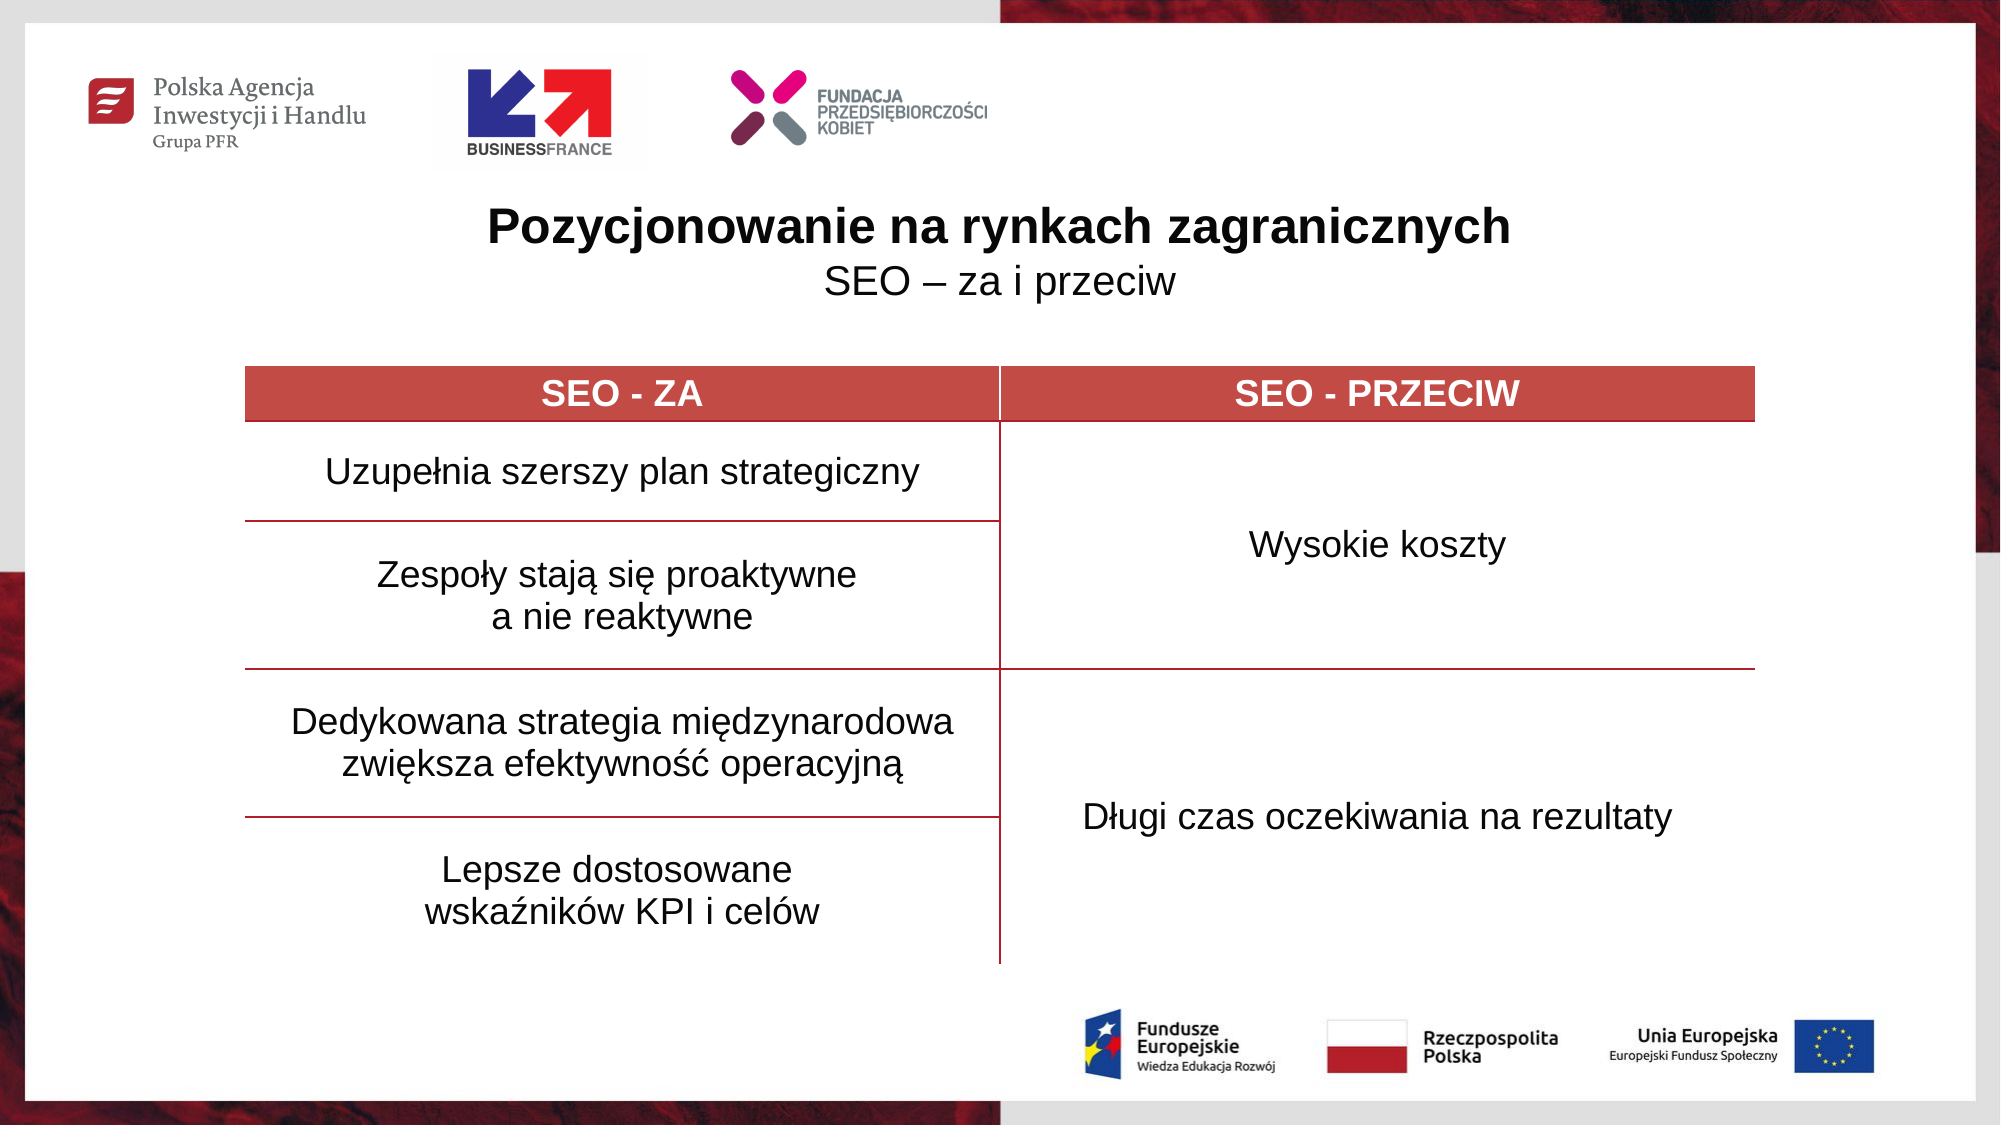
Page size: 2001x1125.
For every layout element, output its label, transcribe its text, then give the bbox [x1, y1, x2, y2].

text_box Pozycjonowanie na rynkach zagranicznych SEO – za i przeciw [453, 189, 1547, 308]
table_cell Uzupełnia szerszy plan strategiczny [245, 422, 999, 520]
picture [0, 0, 2001, 1125]
table_cell Wysokie koszty [1001, 422, 1755, 668]
table_header SEO - ZA [245, 366, 999, 420]
table_cell Lepsze dostosowane wskaźników KPI i celów [245, 818, 999, 964]
table_cell Zespoły stają się proaktywne a nie reaktywne [245, 522, 999, 668]
table_cell Długi czas oczekiwania na rezultaty [1001, 670, 1755, 964]
table_header SEO - PRZECIW [1001, 366, 1755, 420]
table_cell Dedykowana strategia międzynarodowa zwiększa efektywność operacyjną [245, 670, 999, 816]
